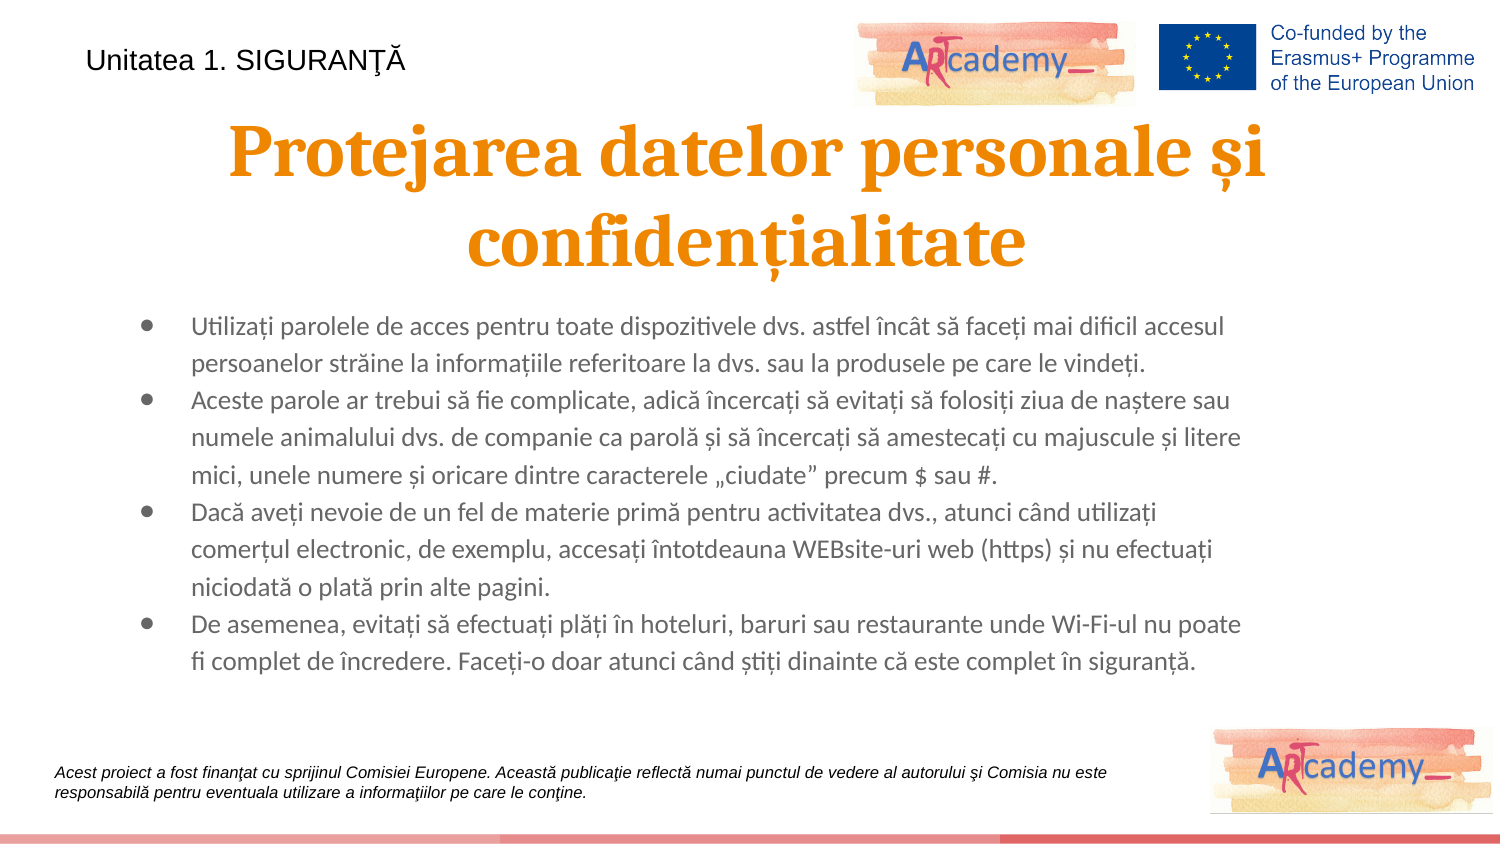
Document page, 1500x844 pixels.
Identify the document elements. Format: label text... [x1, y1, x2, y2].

picture [1158, 24, 1474, 94]
picture [854, 2, 1137, 138]
list Utilizați parolele de acces pentru toate dispozitivele dvs. astfel încât să faceți mai dificil accesul persoanelor străine la informațiile referitoare la dvs. sau la produsele pe care le vindeți. Aceste parole ar trebui să fie complicate, adică încercați să evitați să folosiți ziua de naștere sau numele animalului dvs. de companie ca parolă și să încercați să amestecați cu majuscule și litere mici, unele numere și oricare dintre caracterele „ciudate” precum $ sau #. Dacă aveți nevoie de un fel de materie primă pentru activitatea dvs., atunci când utilizați comerțul electronic, de exemplu, accesați întotdeauna WEBsite-uri web (https) și nu efectuați niciodată o plată prin alte pagini. De asemenea, evitați să efectuați plăți în hoteluri, baruri sau restaurante unde Wi-Fi-ul nu poate fi complet de încredere. Faceți-o doar atunci când știți dinainte că este complet în siguranță. [101, 287, 1272, 721]
text_box Acest proiect a fost finanţat cu sprijinul Comisiei Europene. Această publicaţie reflectă numai punctul de vedere al autorului şi Comisia nu este responsabilă pentru eventuala utilizare a informaţiilor pe care le conţine. [39, 754, 1205, 799]
text_box Unitatea 1. SIGURANŢĂ [70, 33, 492, 84]
picture [1210, 709, 1493, 844]
title Protejarea datelor personale și confidențialitate [46, 77, 1449, 297]
